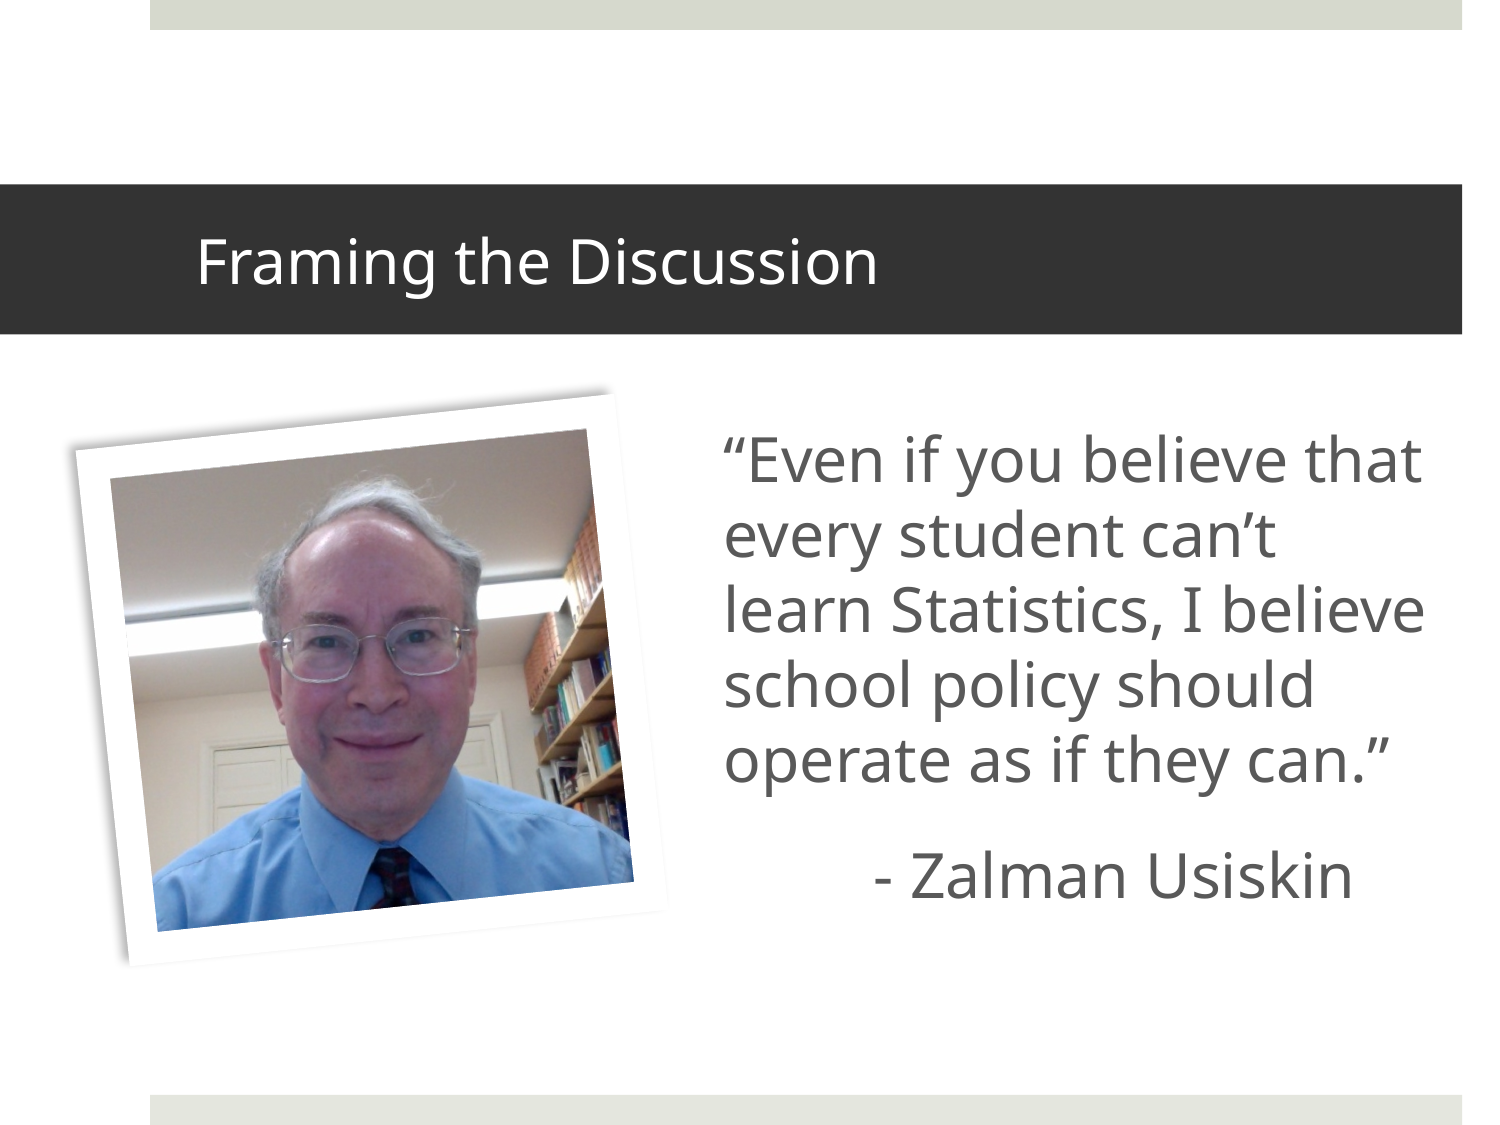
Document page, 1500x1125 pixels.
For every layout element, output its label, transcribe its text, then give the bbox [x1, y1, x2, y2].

picture [111, 430, 633, 931]
title Framing the Discussion [0, 184, 1463, 335]
list “Even if you believe that every student can’t learn Statistics, I believe school policy should operate as if they can.” - Zalman Usiskin [708, 412, 1444, 1049]
